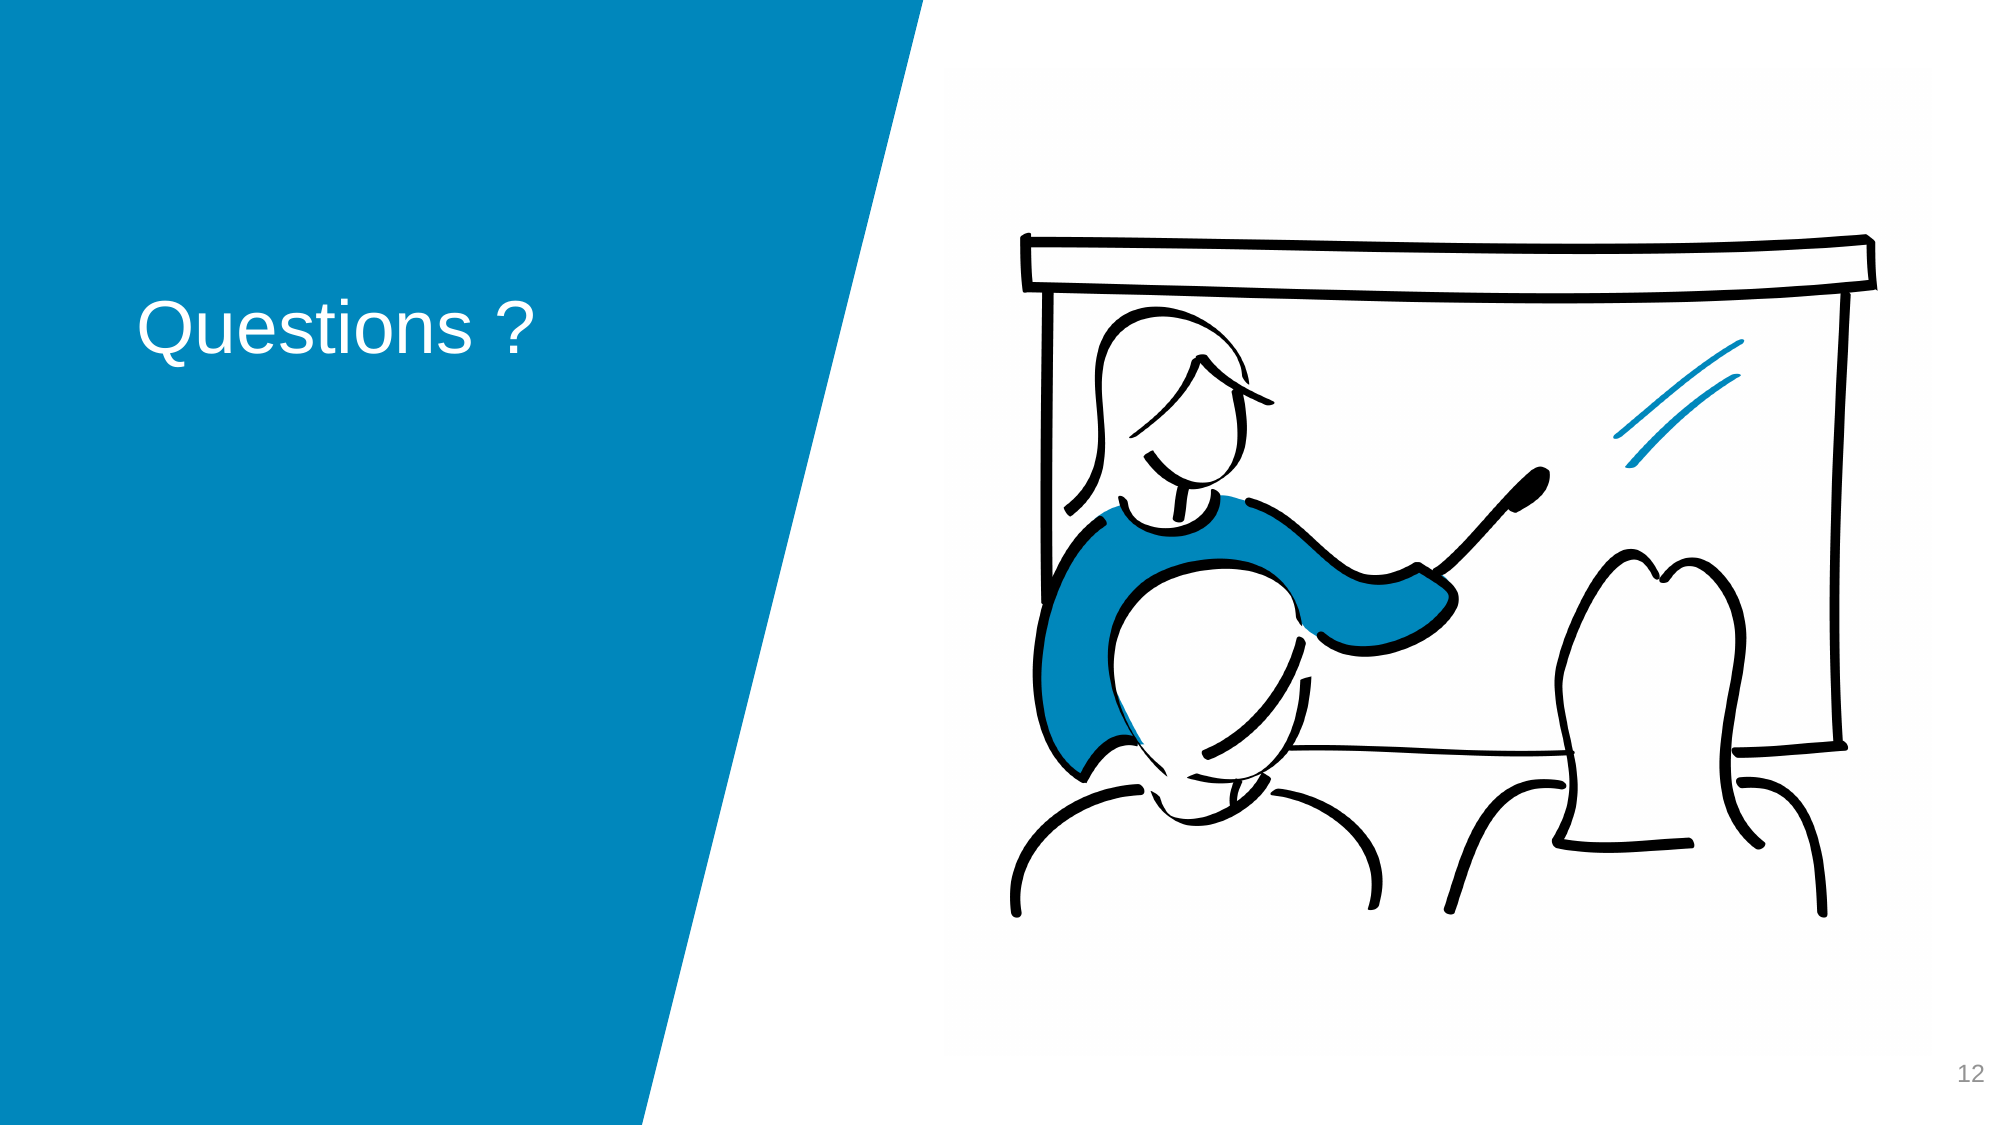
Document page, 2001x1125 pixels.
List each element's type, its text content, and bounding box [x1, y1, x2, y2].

slide_number 12 [1550, 1042, 2000, 1103]
title Questions ? [136, 0, 775, 371]
picture [944, 68, 1932, 1056]
